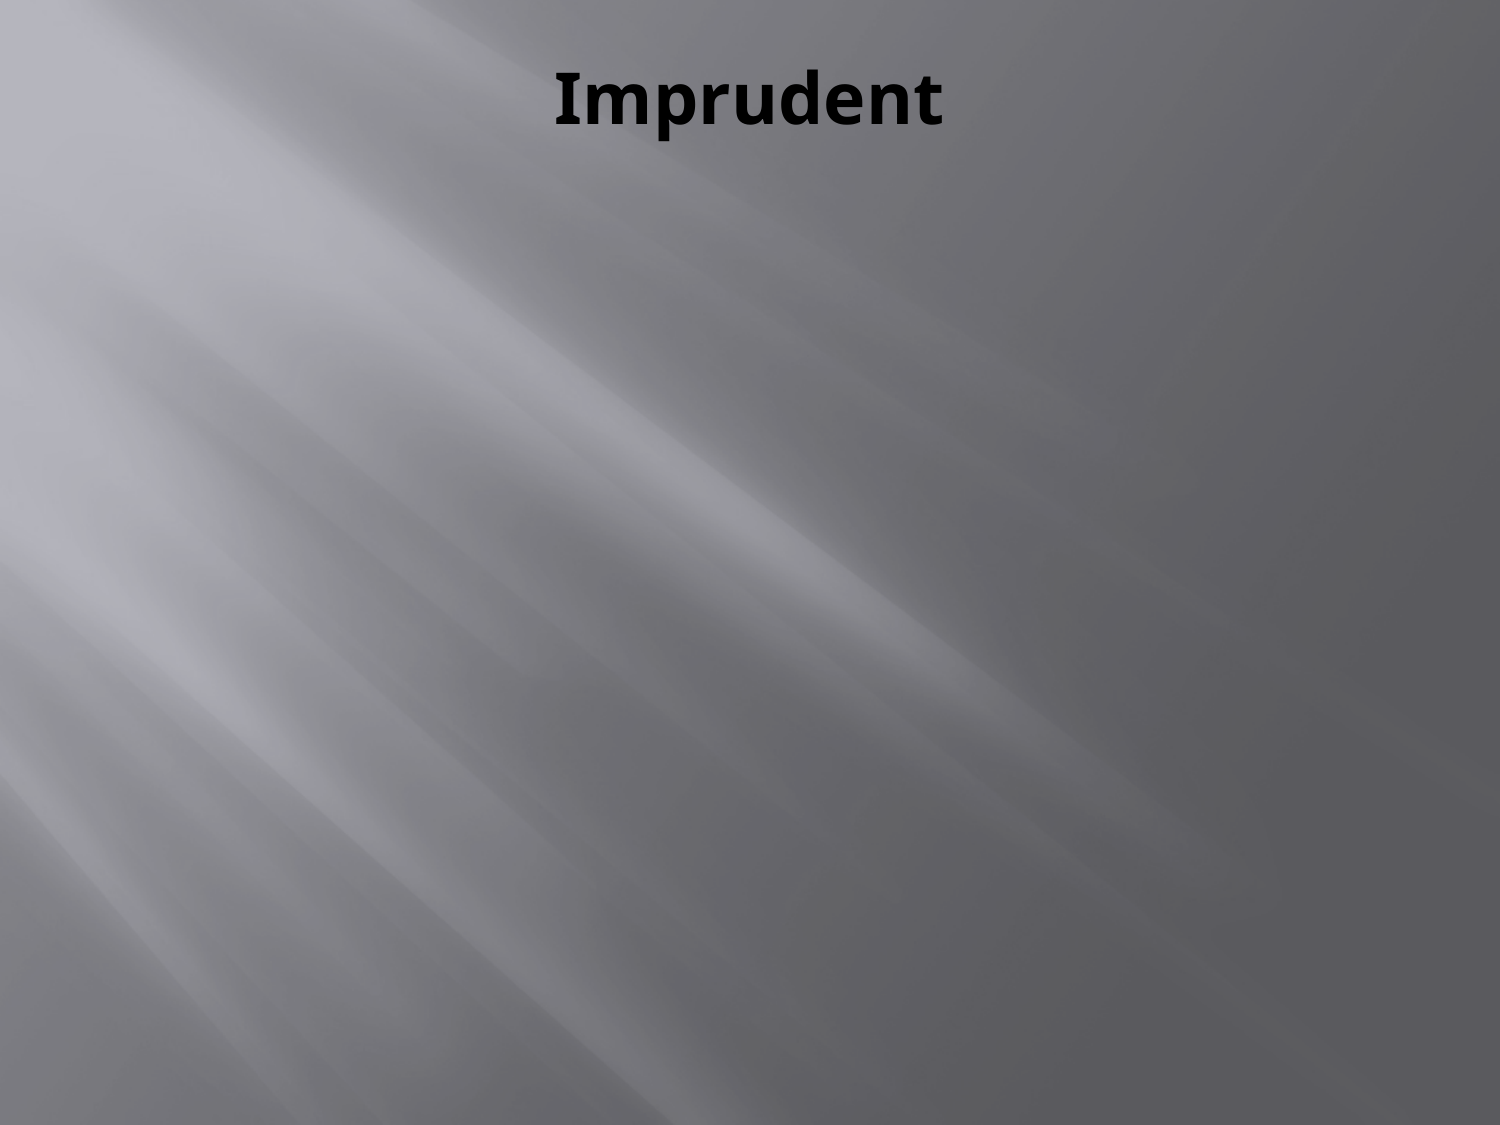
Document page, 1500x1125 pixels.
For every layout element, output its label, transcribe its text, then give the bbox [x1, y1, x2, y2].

title Imprudent [75, 45, 1425, 233]
